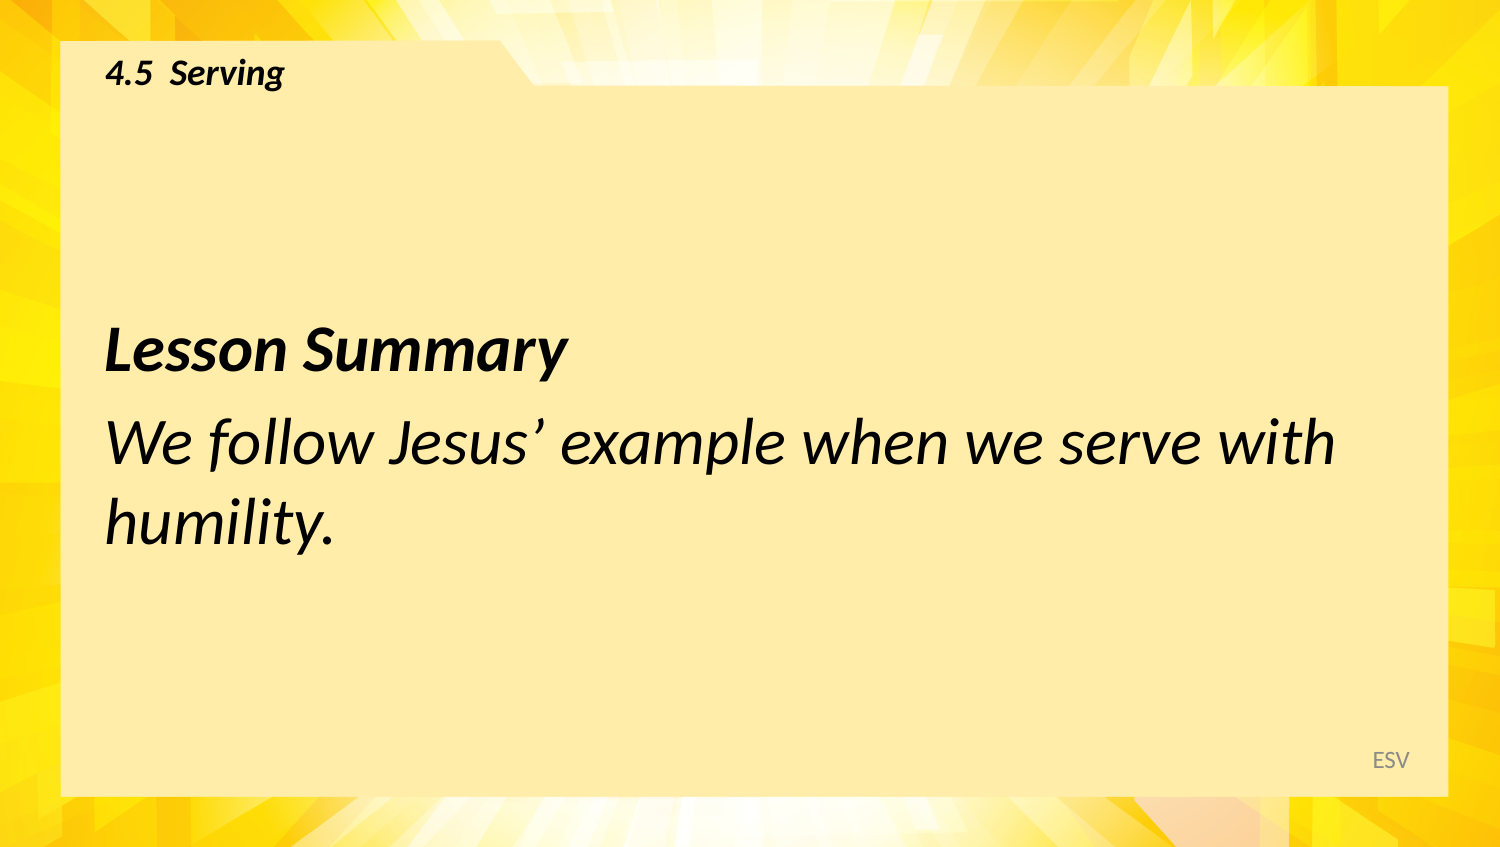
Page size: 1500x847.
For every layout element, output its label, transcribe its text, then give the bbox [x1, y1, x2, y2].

list Lesson Summary We follow Jesus’ example when we serve with humility. [89, 141, 1403, 722]
picture [0, 0, 1500, 847]
footer ESV [950, 736, 1425, 782]
title 4.5 Serving [89, 33, 1420, 108]
